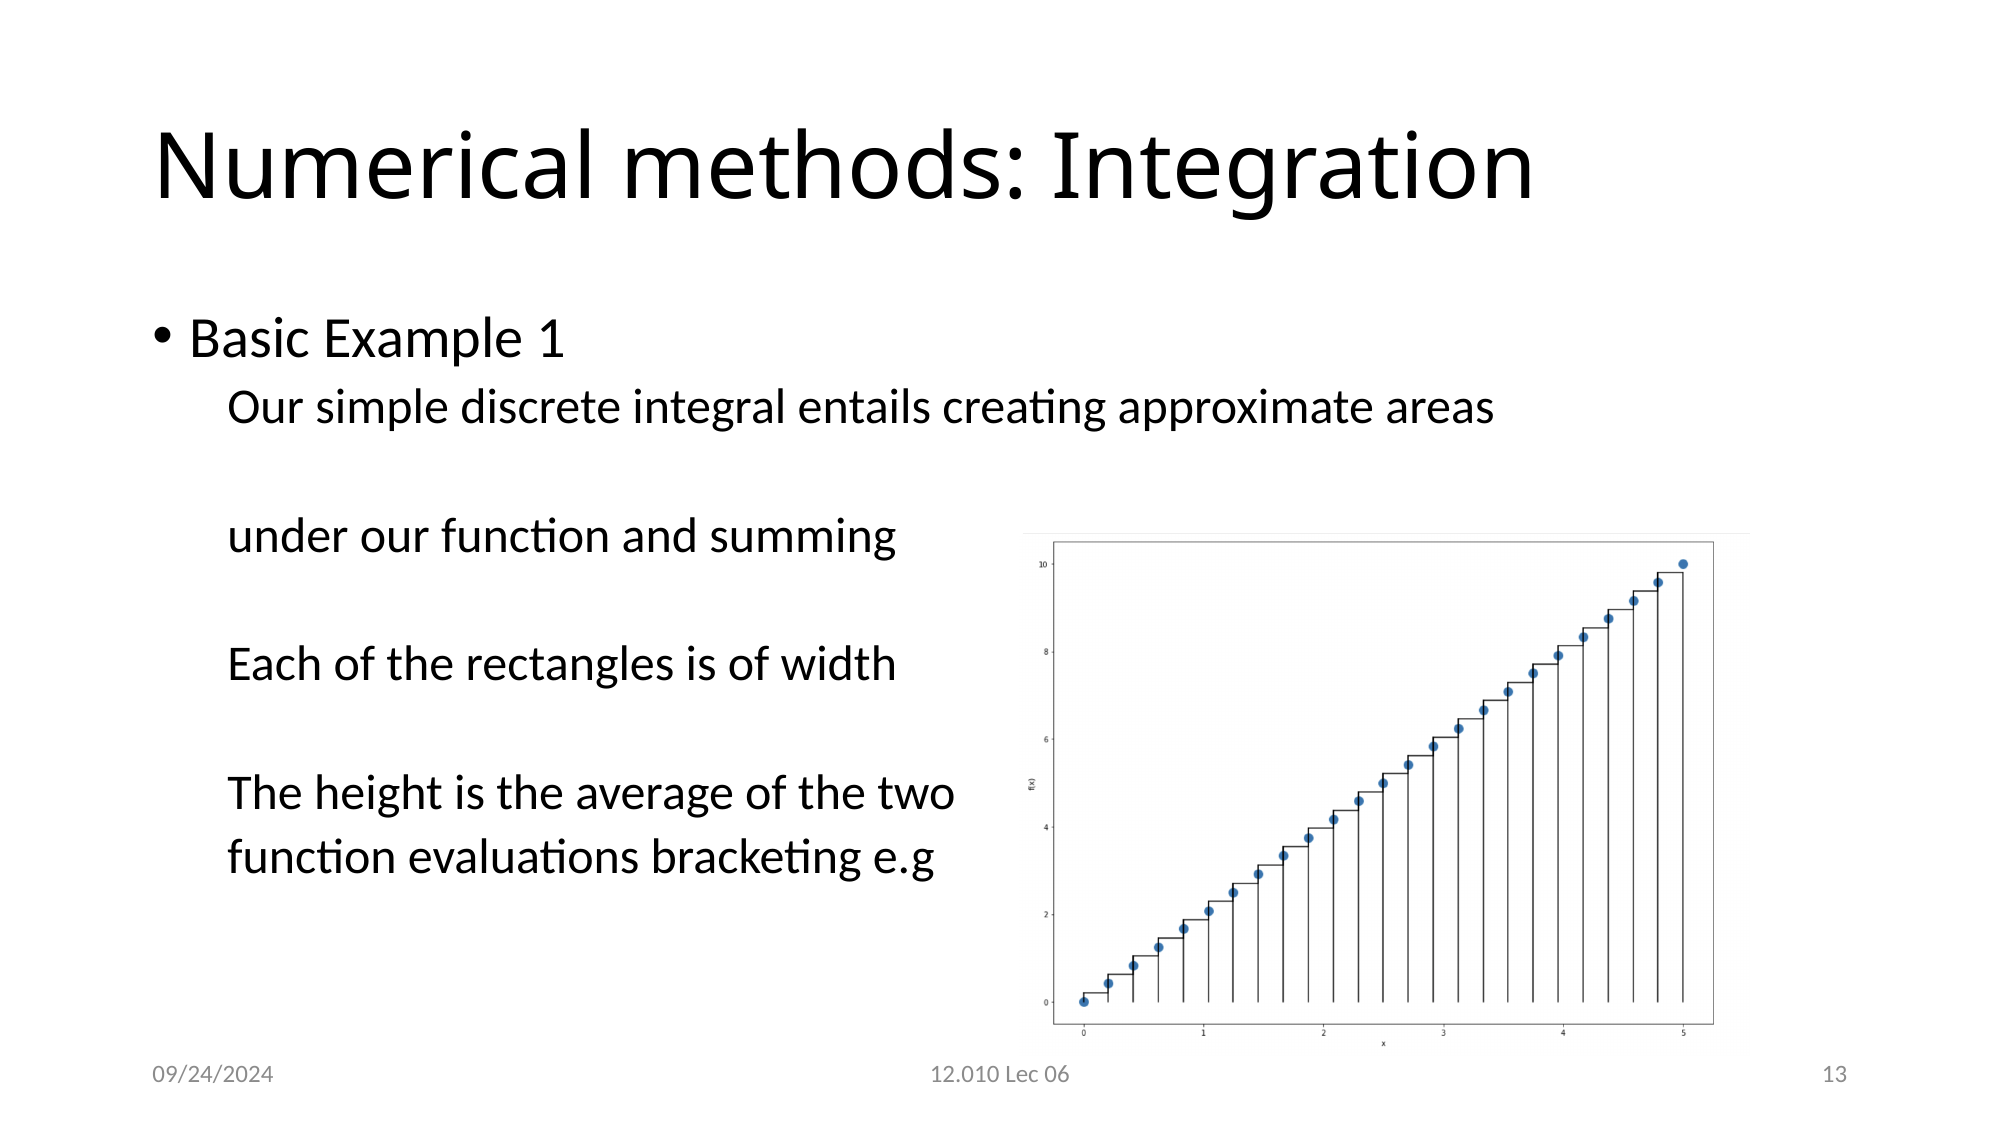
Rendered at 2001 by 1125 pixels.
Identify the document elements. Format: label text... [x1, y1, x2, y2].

footer 12.010 Lec 06 [662, 1042, 1338, 1103]
slide_number 13 [1412, 1042, 1863, 1103]
title Numerical methods: Integration [137, 59, 1863, 278]
picture [1019, 533, 1750, 1056]
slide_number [137, 1042, 588, 1103]
